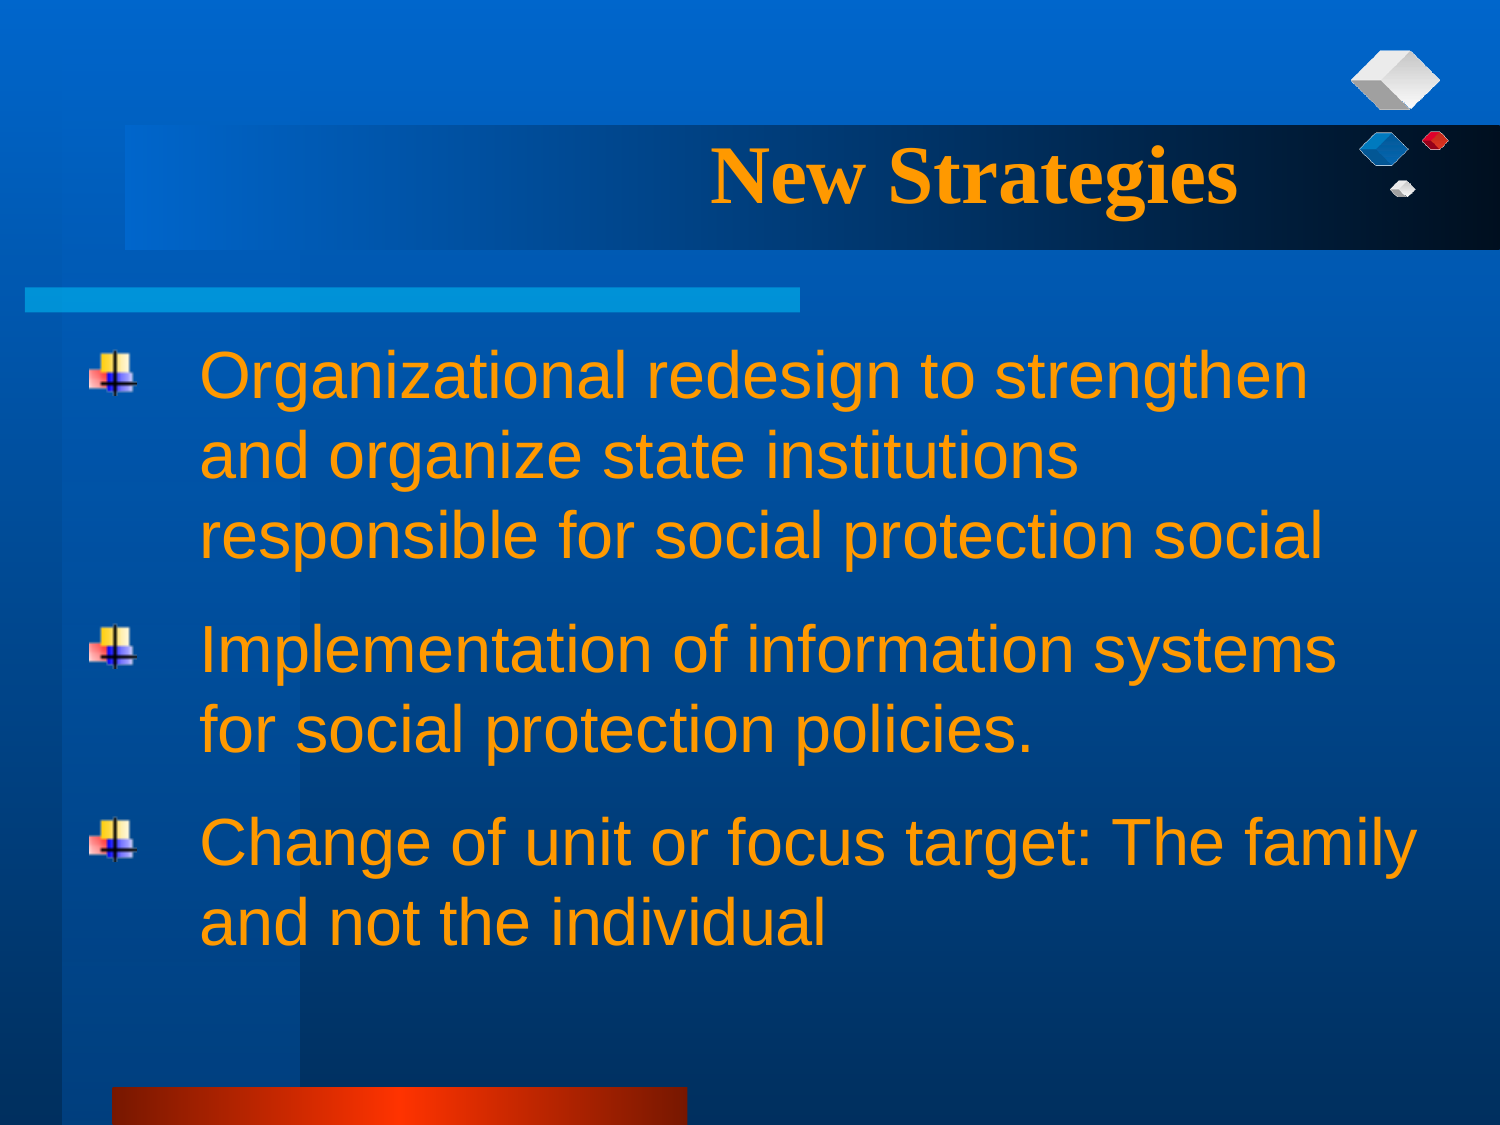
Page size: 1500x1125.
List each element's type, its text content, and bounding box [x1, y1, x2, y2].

text_box Organizational redesign to strengthen and organize state institutions responsible for social protection social Implementation of information systems for social protection policies. Change of unit or focus target: The family and not the individual [75, 324, 1450, 1080]
picture [89, 815, 137, 862]
picture [1438, 49, 1449, 208]
picture [89, 348, 137, 396]
picture [89, 622, 137, 669]
text_box New Strategies [524, 112, 1425, 228]
text_box [1025, 37, 1438, 275]
